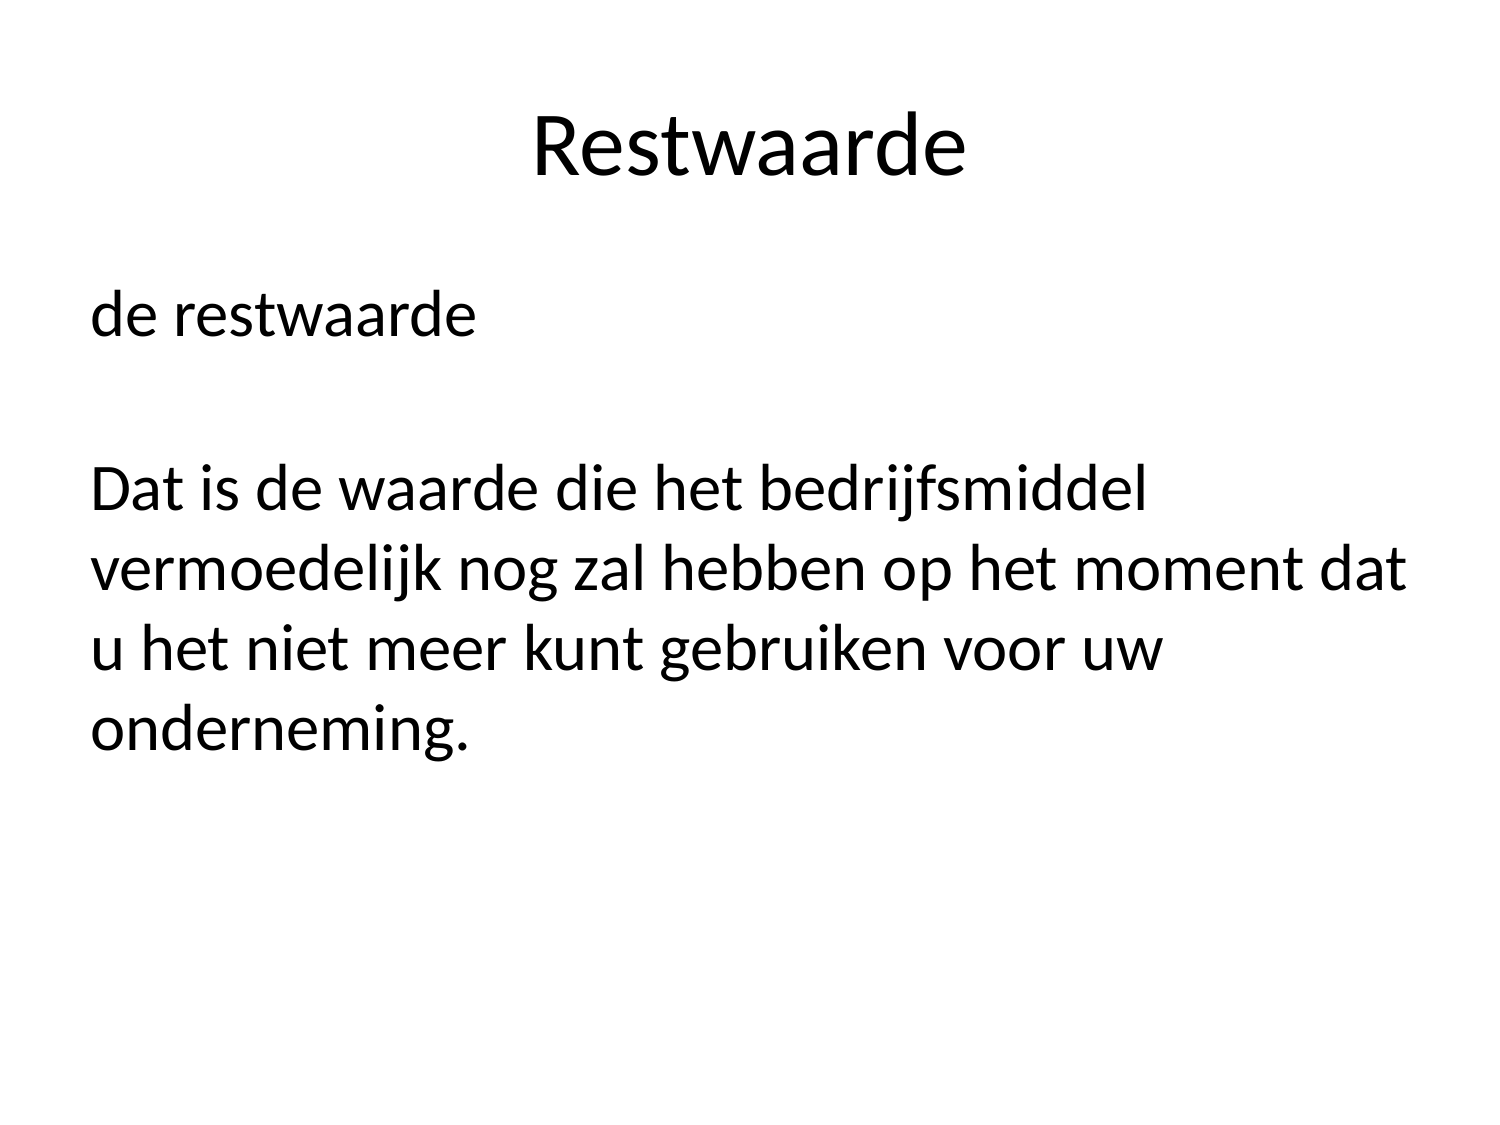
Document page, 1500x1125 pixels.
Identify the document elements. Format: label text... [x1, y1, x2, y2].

title Restwaarde [75, 45, 1425, 233]
list de restwaarde Dat is de waarde die het bedrijfsmiddel vermoedelijk nog zal hebben op het moment dat u het niet meer kunt gebruiken voor uw onderneming. [75, 262, 1425, 894]
